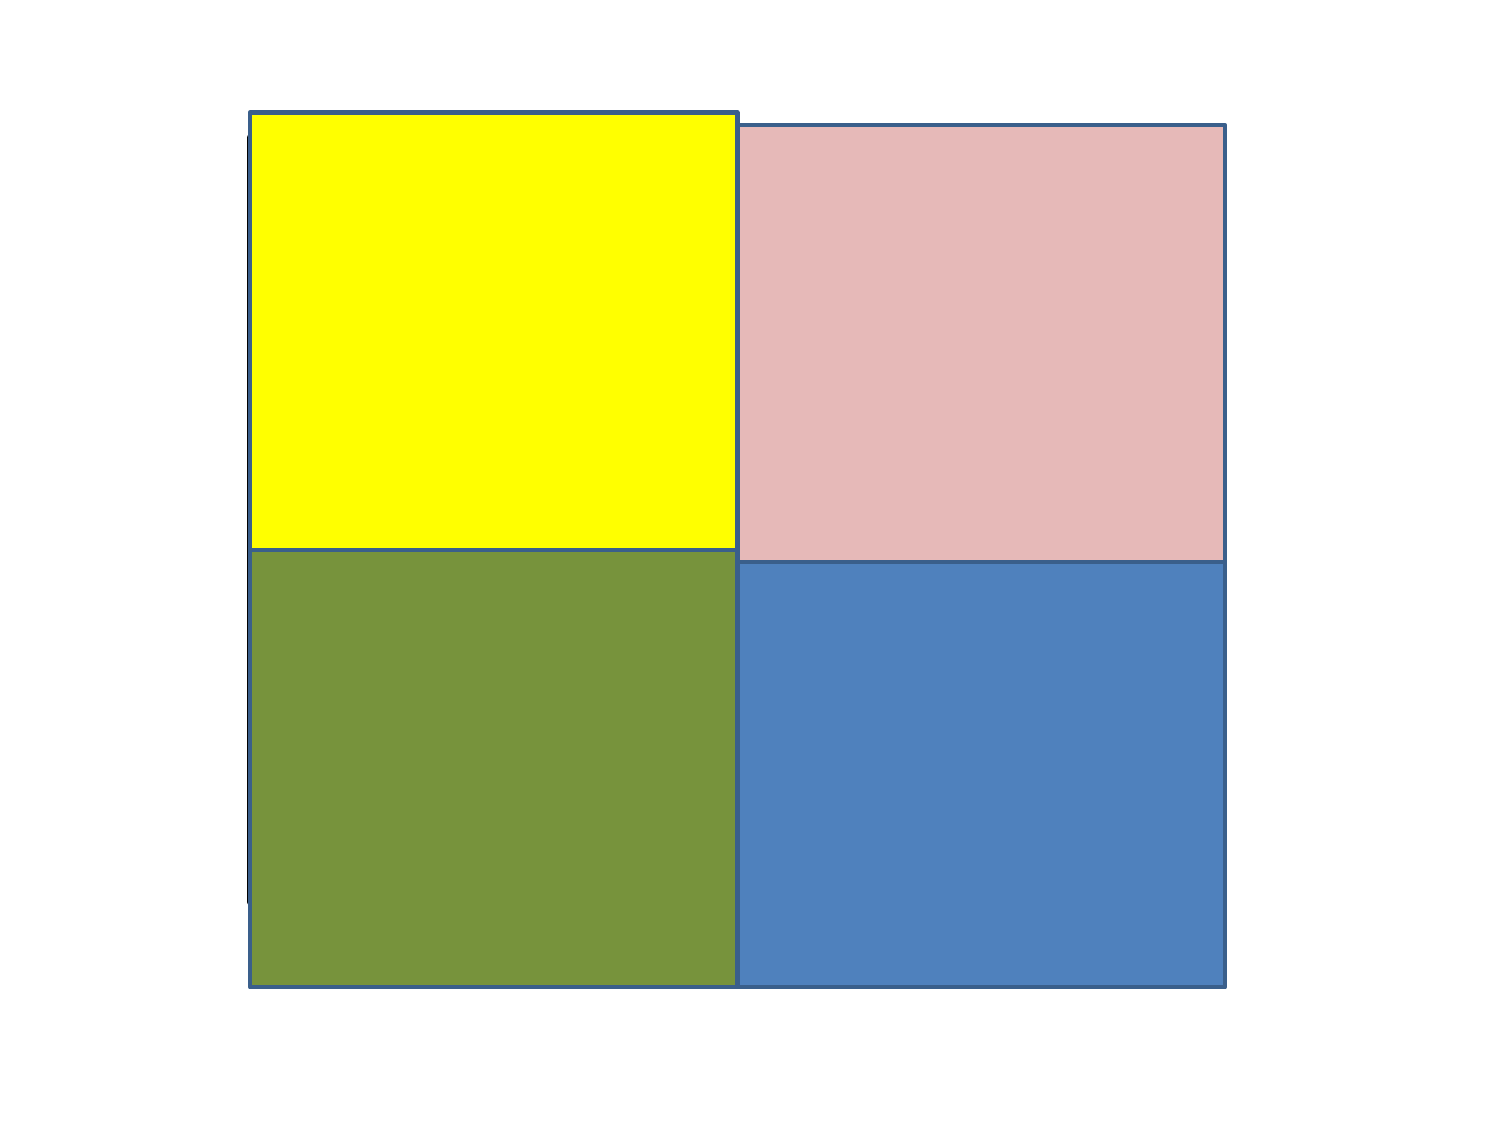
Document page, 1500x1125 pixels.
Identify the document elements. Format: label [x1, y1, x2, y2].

text_box [248, 548, 740, 989]
text_box [740, 564, 1227, 989]
text_box [248, 110, 740, 548]
text_box [735, 123, 1227, 564]
